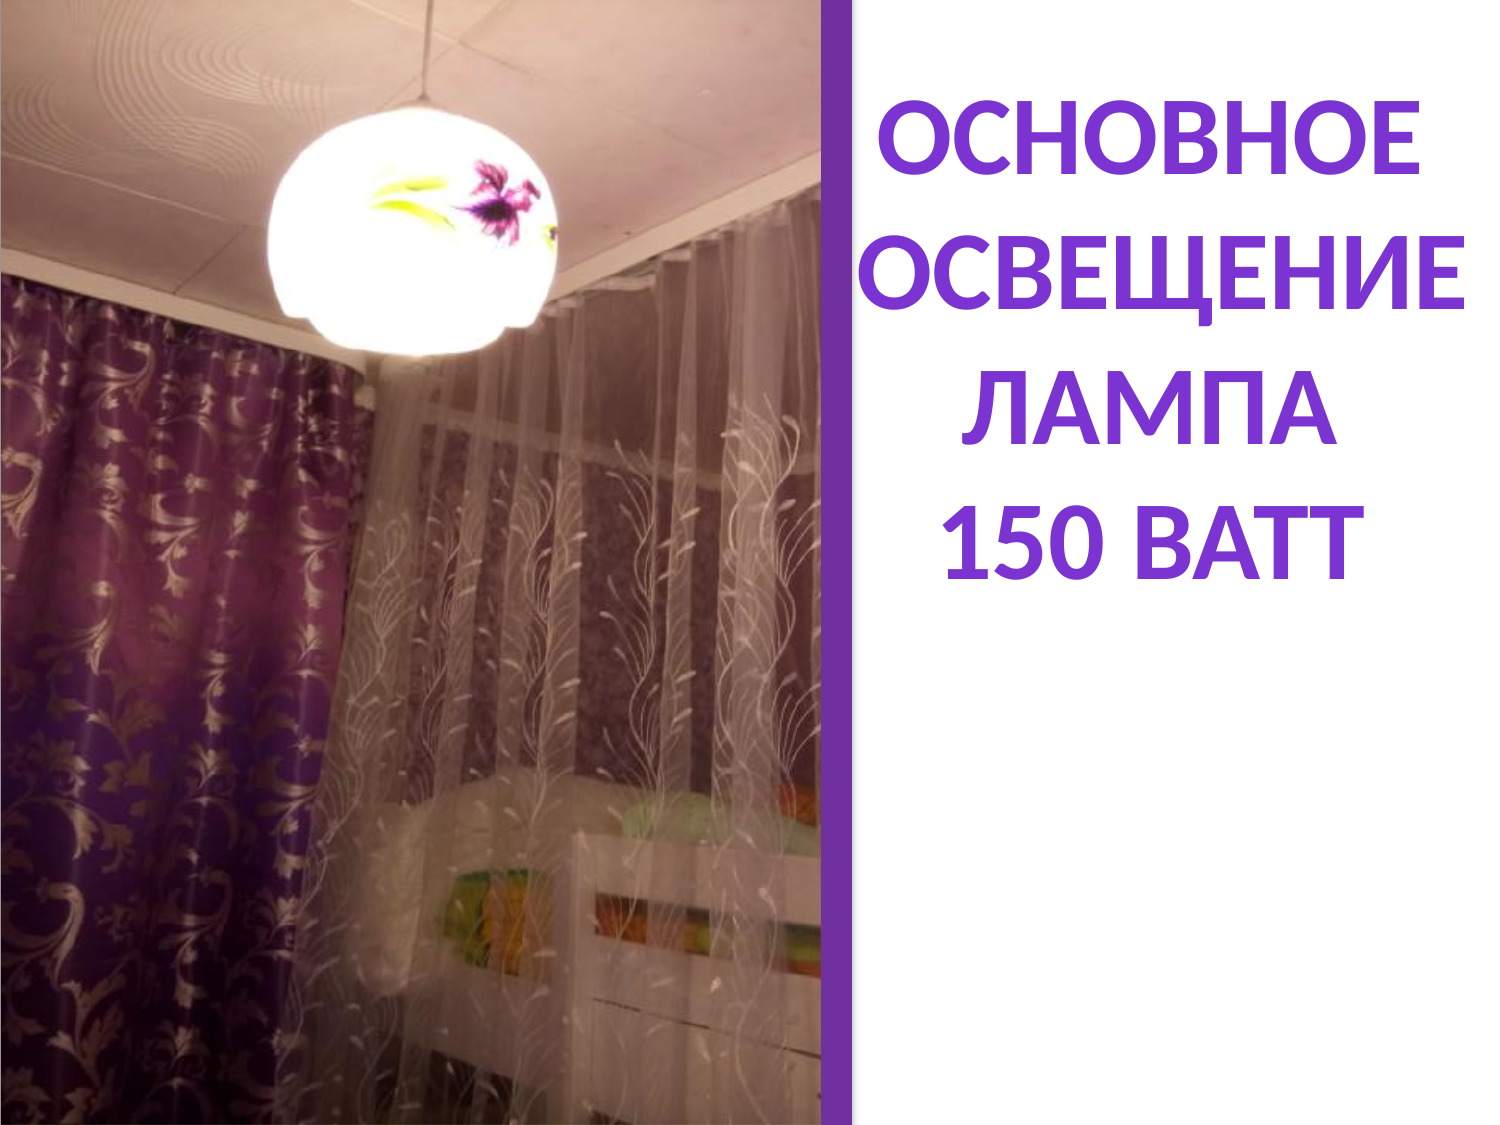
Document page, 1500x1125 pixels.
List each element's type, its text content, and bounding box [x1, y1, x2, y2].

text_box Основное Освещение Лампа 150 ватт [841, 54, 1484, 610]
picture [0, 1, 974, 1124]
